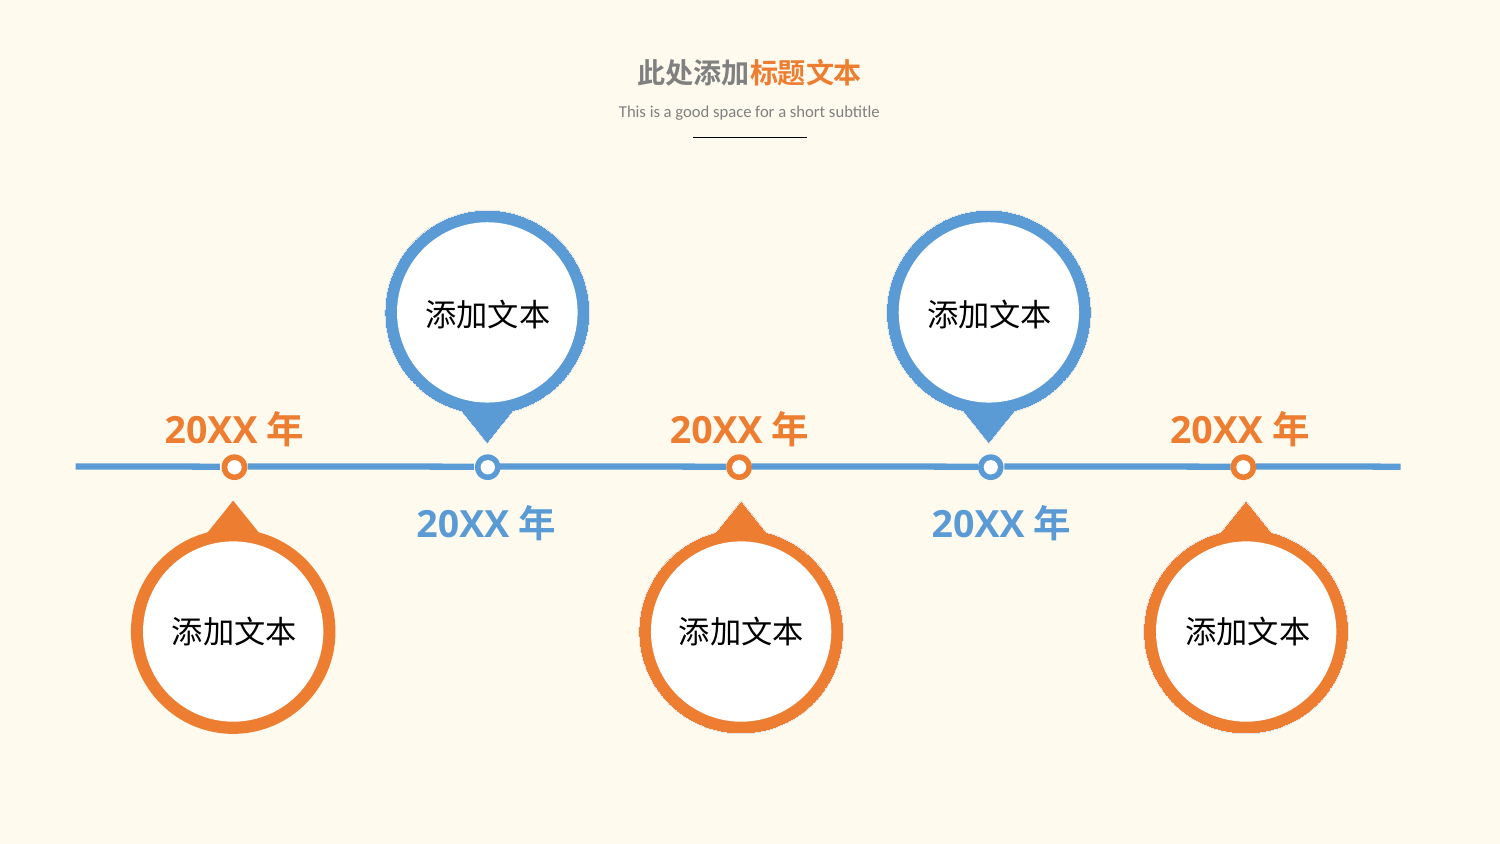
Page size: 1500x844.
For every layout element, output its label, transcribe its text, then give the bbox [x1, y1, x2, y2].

text_box [1230, 459, 1257, 481]
text_box 添加文本 [1156, 605, 1340, 658]
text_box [130, 500, 336, 734]
text_box 添加文本 [650, 605, 833, 658]
text_box [480, 460, 496, 475]
text_box [221, 459, 248, 481]
text_box 此处添加标题文本 [623, 47, 877, 93]
text_box [902, 222, 1076, 287]
text_box [1160, 658, 1333, 722]
text_box [903, 340, 1075, 403]
text_box [384, 210, 590, 444]
text_box [726, 459, 752, 481]
text_box 20XX年 [1148, 398, 1331, 459]
text_box 20XX年 [143, 398, 326, 459]
text_box [886, 210, 1092, 444]
text_box [1236, 460, 1251, 475]
text_box [1143, 500, 1349, 734]
text_box 添加文本 [898, 287, 1081, 340]
text_box [983, 460, 998, 475]
text_box 20XX年 [648, 398, 831, 459]
text_box [1160, 541, 1333, 605]
text_box [401, 340, 574, 403]
text_box [400, 222, 574, 287]
text_box [655, 541, 828, 605]
text_box 20XX年 [910, 492, 1093, 553]
text_box 20XX年 [394, 492, 578, 553]
text_box [978, 454, 1004, 481]
text_box [655, 658, 828, 722]
text_box 添加文本 [396, 287, 580, 340]
text_box This is a good space for a short subtitle [603, 93, 895, 128]
text_box [732, 460, 747, 475]
text_box [474, 454, 501, 481]
text_box [227, 460, 242, 475]
text_box [638, 500, 844, 734]
